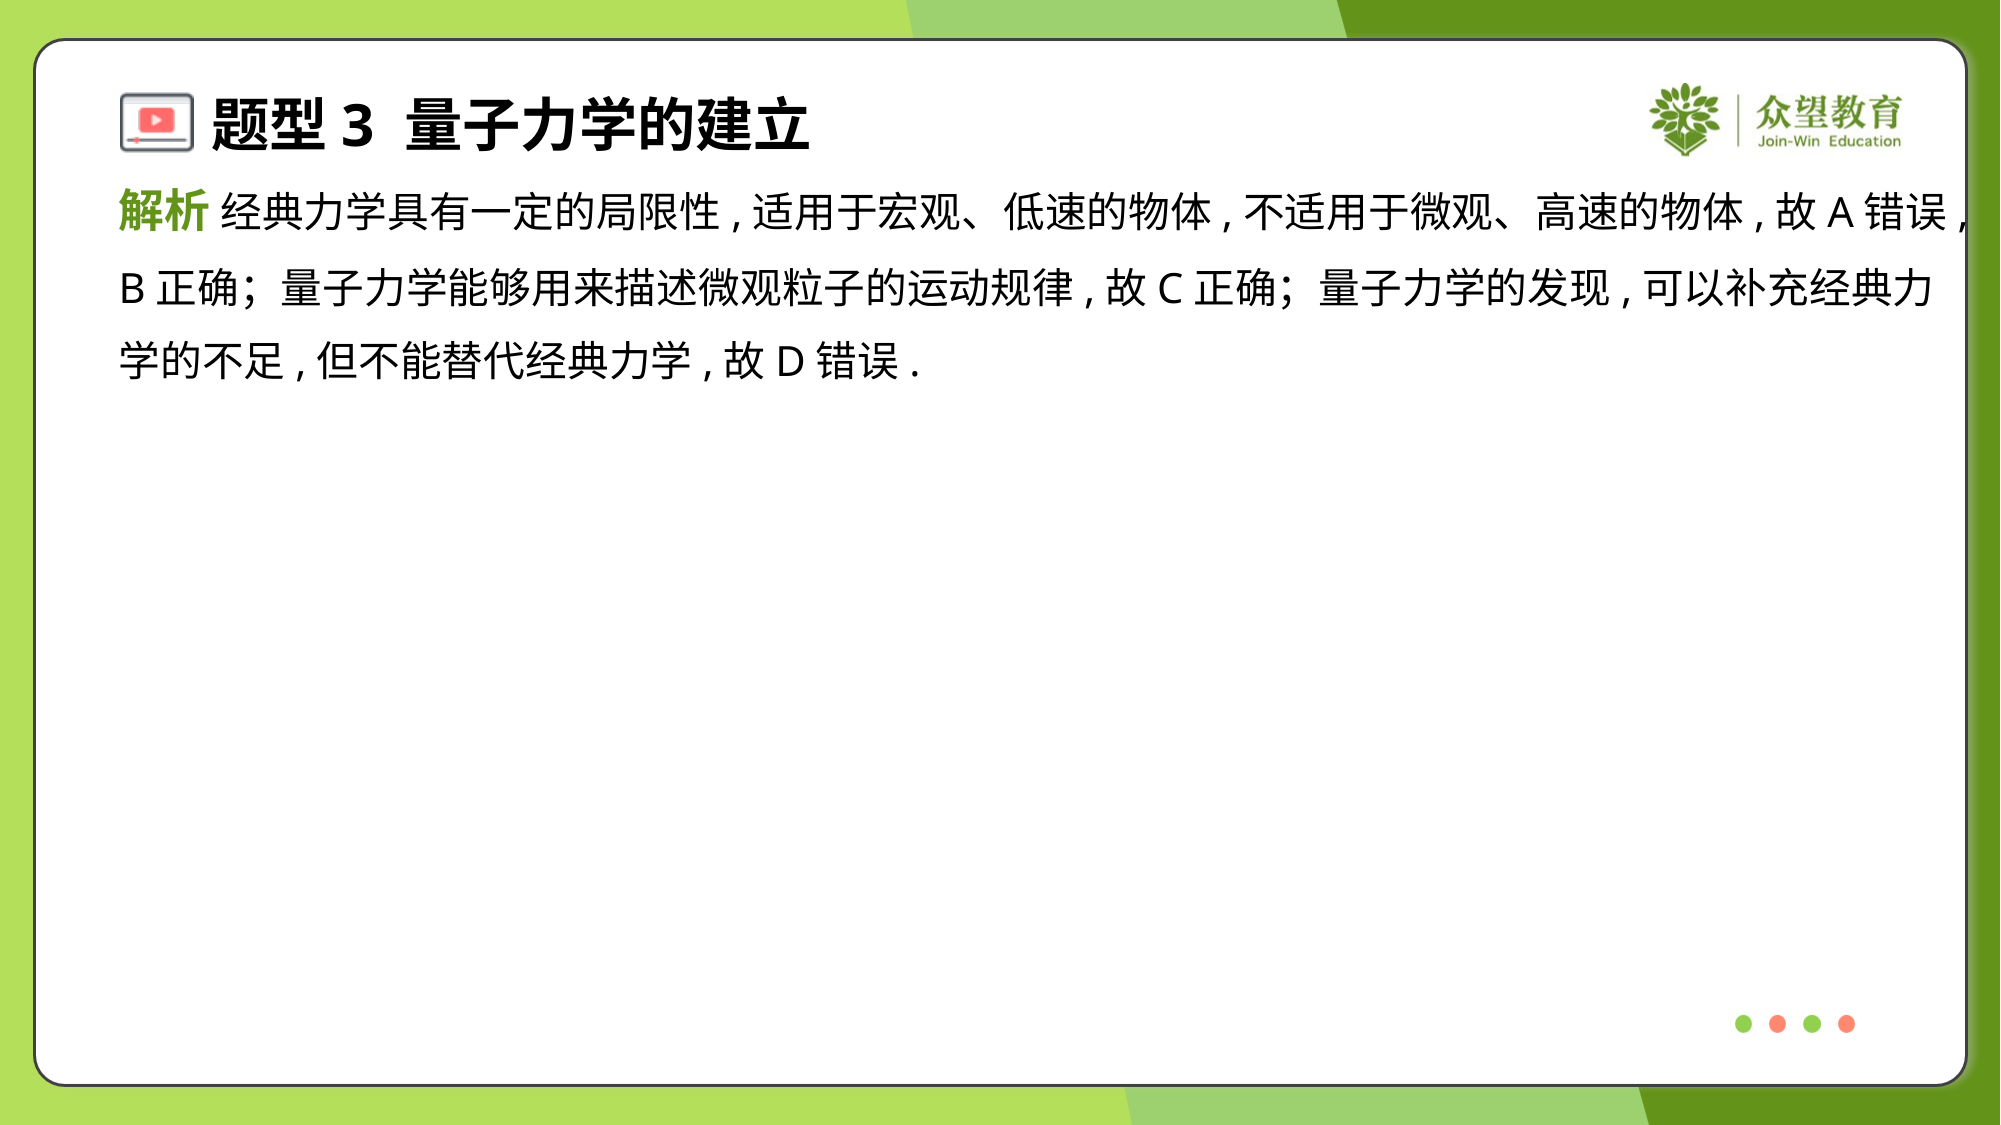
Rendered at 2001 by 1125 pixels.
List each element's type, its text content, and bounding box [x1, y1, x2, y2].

text_box 解析 经典力学具有一定的局限性,适用于宏观、低速的物体,不适用于微观、高速的物体,故A错误, B正确；量子力学能够用来描述微观粒子的运动规律,故C正确；量子力学的发现,可以补充经典力 学的不足,但不能替代经典力学,故D错误. [118, 159, 1883, 377]
picture [0, 0, 2000, 1125]
